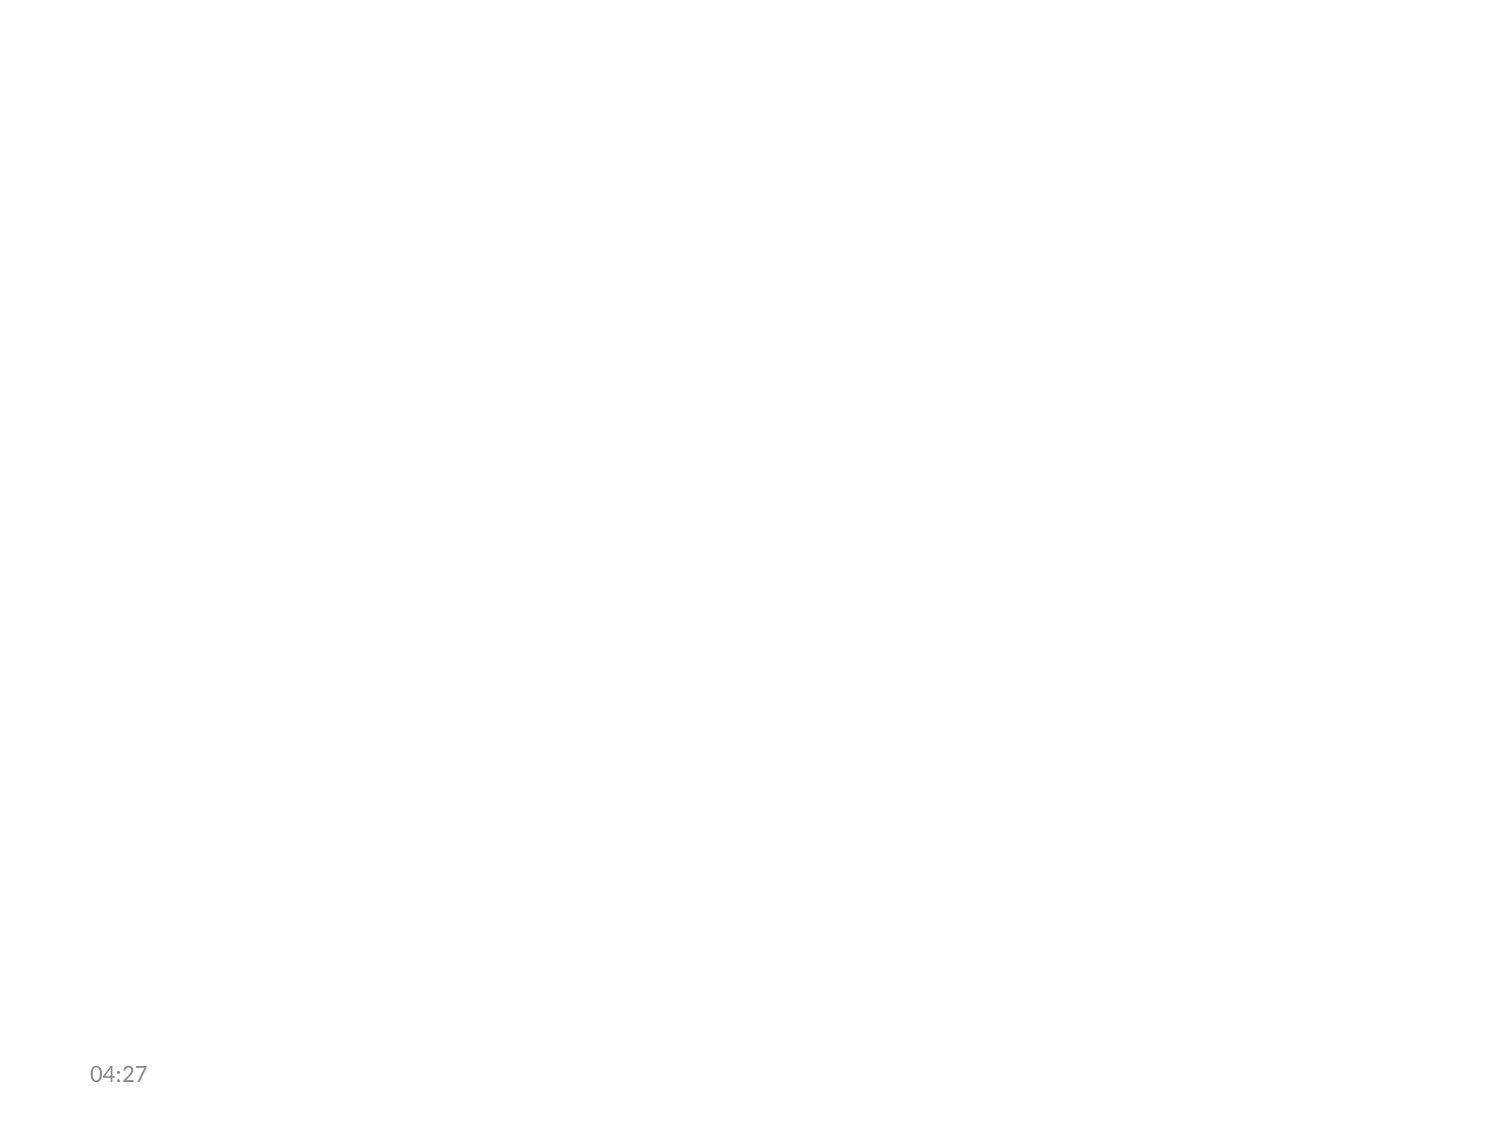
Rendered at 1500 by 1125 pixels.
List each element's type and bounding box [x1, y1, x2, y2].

slide_number [75, 1042, 425, 1103]
